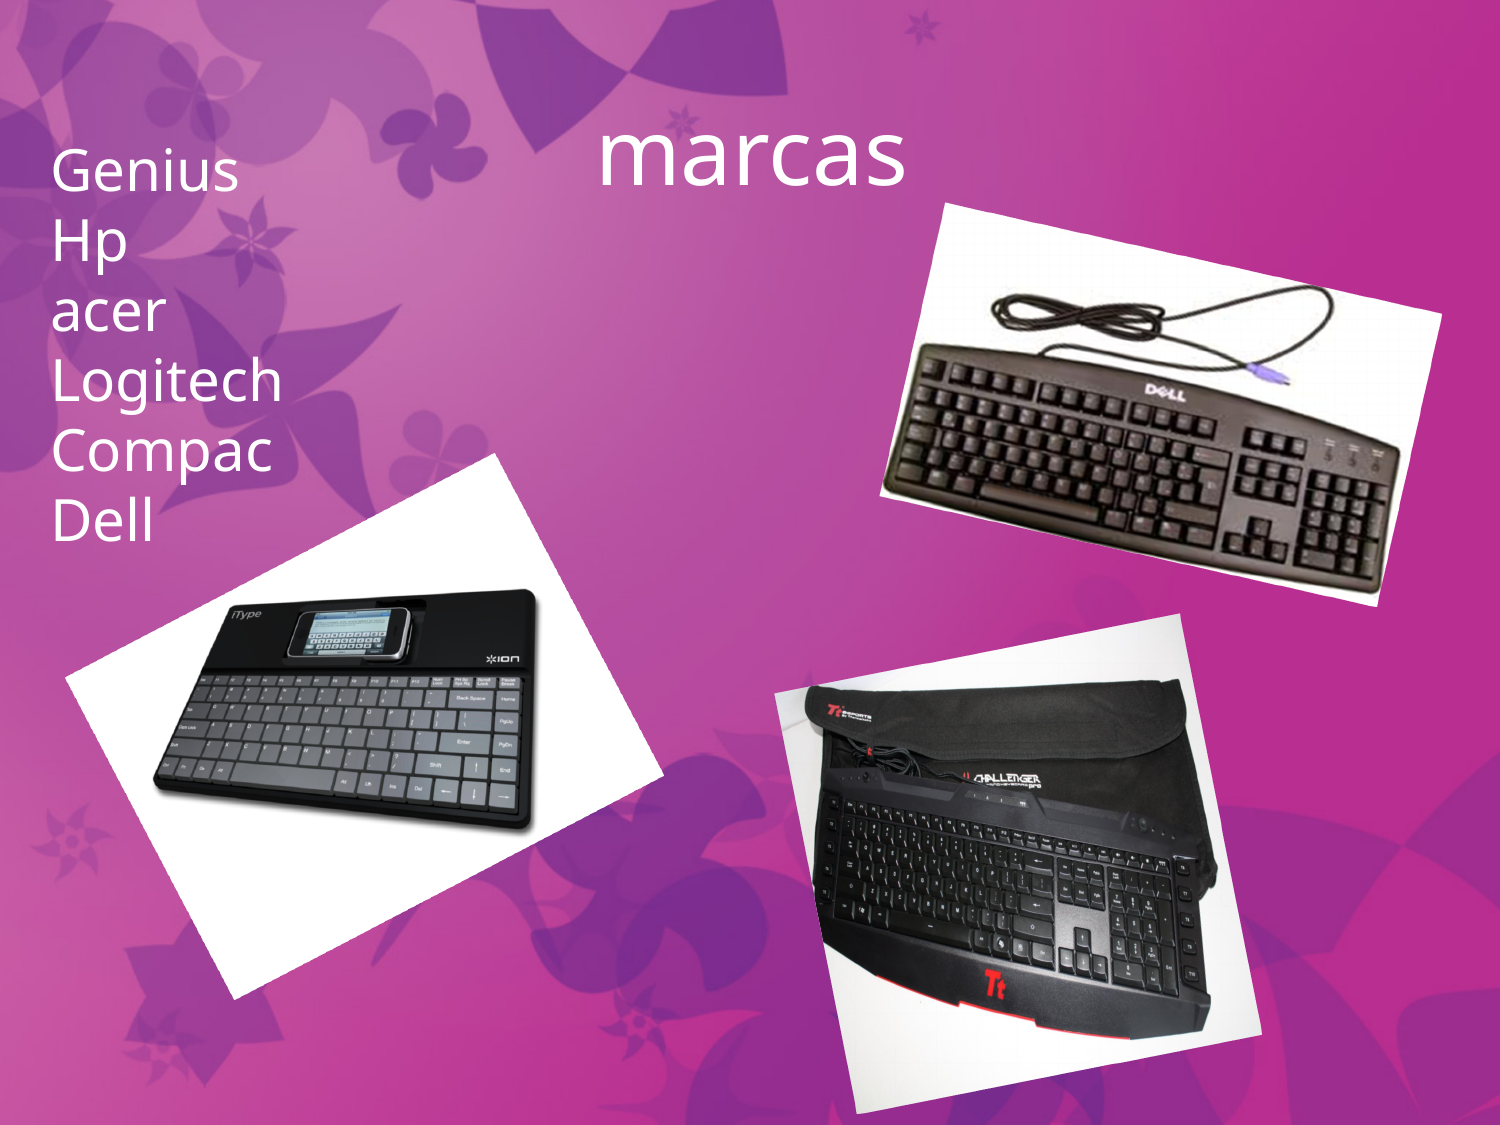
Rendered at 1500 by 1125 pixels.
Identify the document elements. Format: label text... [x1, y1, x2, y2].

text_box Genius Hp acer Logitech Compac Dell [35, 125, 455, 605]
picture [0, 0, 1500, 1125]
title marcas [76, 54, 1427, 243]
